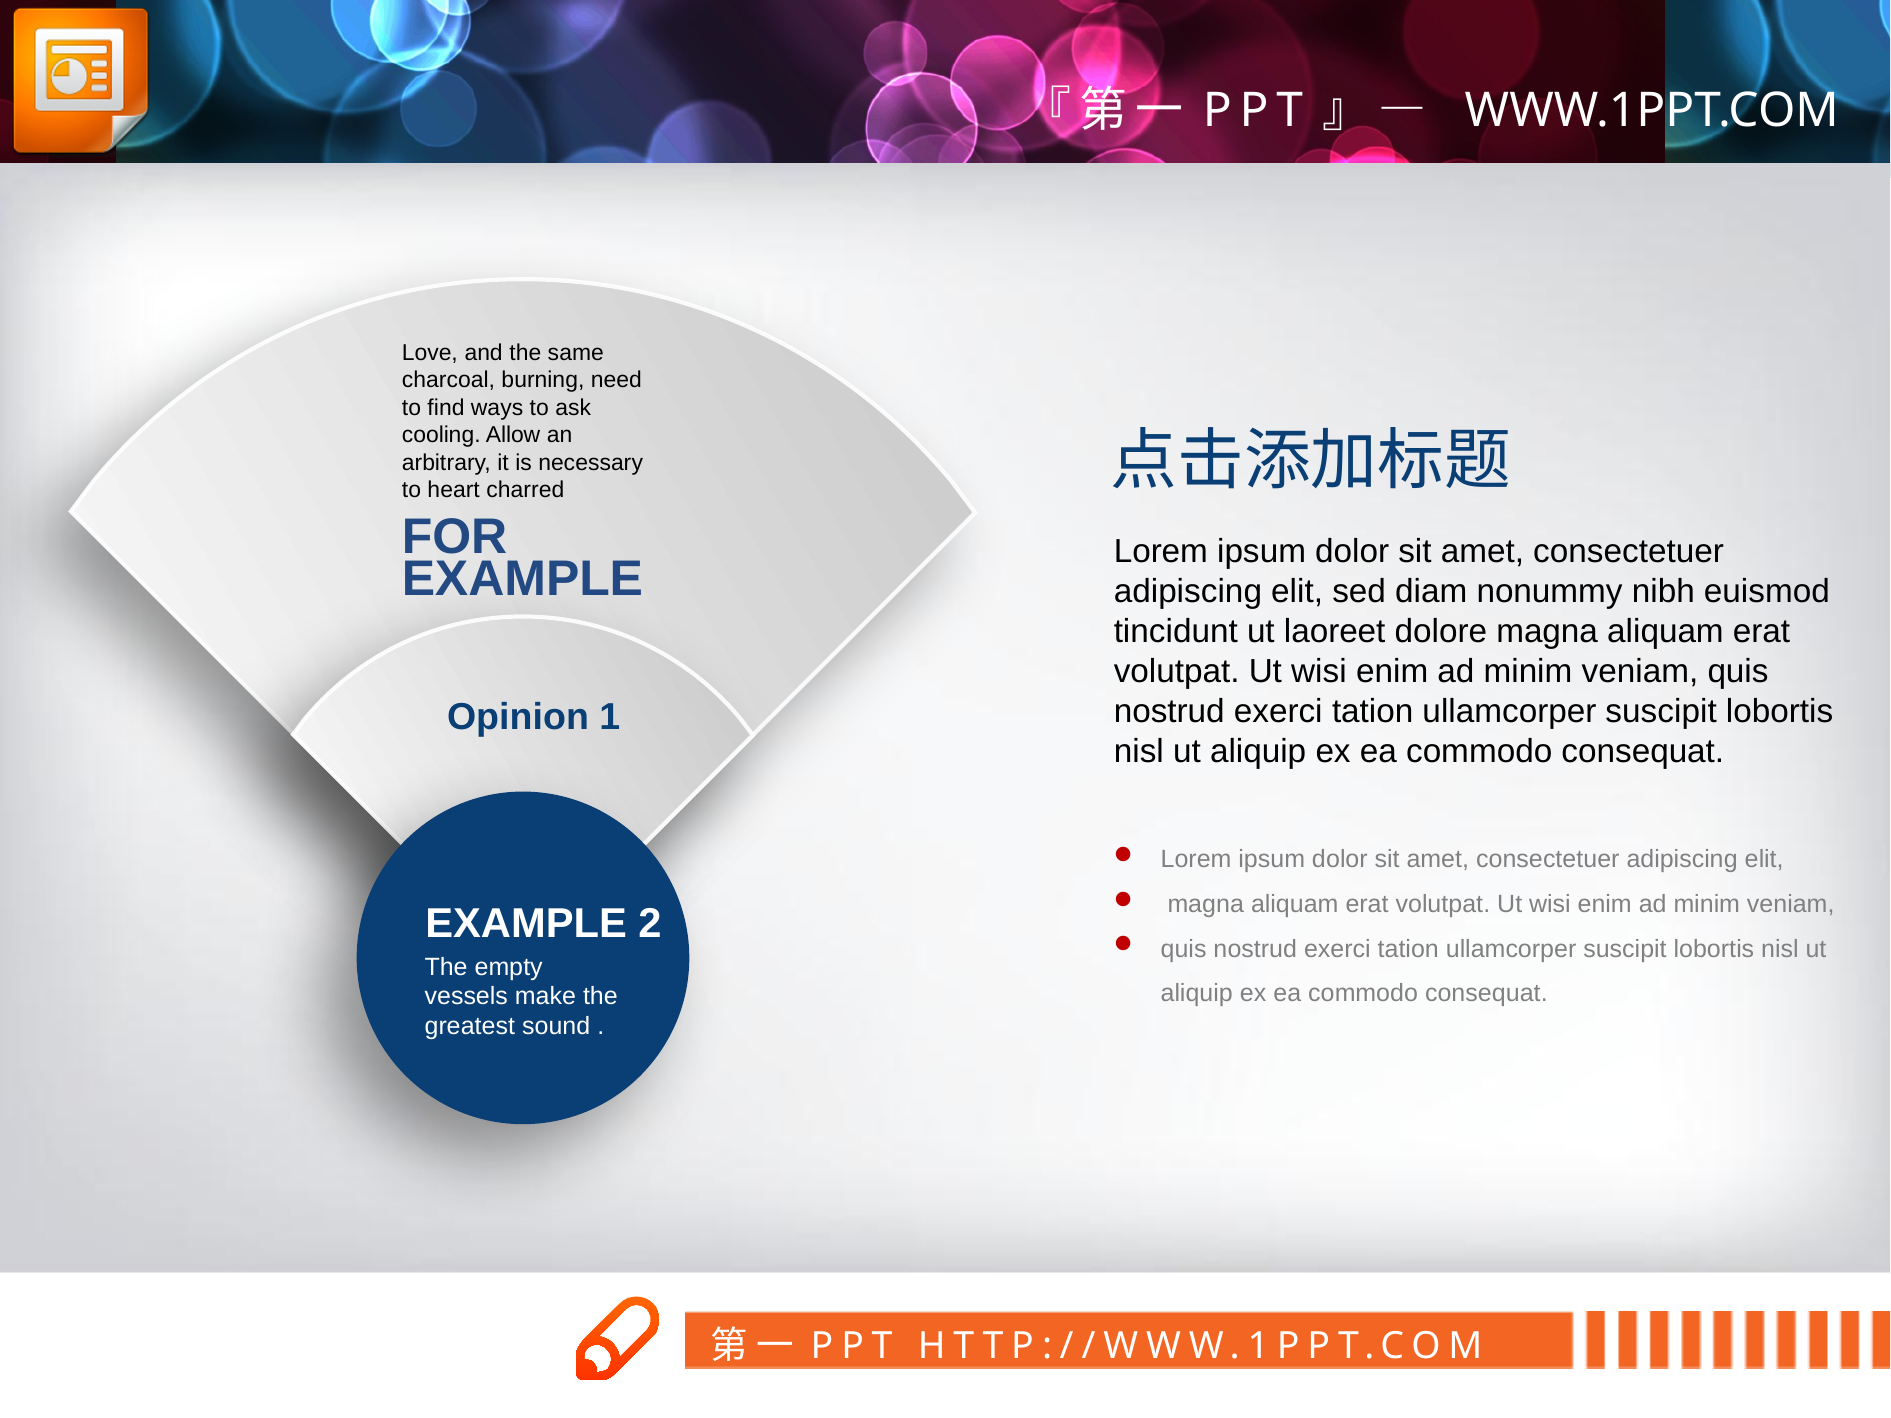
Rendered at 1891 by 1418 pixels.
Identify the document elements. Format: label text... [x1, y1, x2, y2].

picture [685, 1311, 1891, 1369]
text_box [358, 793, 688, 1123]
text_box Opinion 1 [432, 696, 636, 745]
picture [0, 0, 1891, 1275]
text_box 点击添加标题 [1096, 409, 1527, 505]
text_box [293, 616, 753, 845]
text_box Lorem ipsum dolor sit amet, consectetuer adipiscing elit, magna aliquam erat volutpat. Ut wisi enim ad minim veniam, quis nostrud exerci tation ullamcorper suscipit lobortis nisl ut aliquip ex ea commodo consequat. [1098, 819, 1864, 1015]
text_box [70, 279, 976, 735]
text_box EXAMPLE 2 [410, 888, 677, 953]
text_box Love, and the same charcoal, burning, need to find ways to ask cooling. Allow an arbitrary, it is necessary to heart charred FOR EXAMPLE [387, 330, 673, 613]
text_box The empty vessels make the greatest sound . [409, 942, 637, 1048]
text_box Lorem ipsum dolor sit amet, consectetuer adipiscing elit, sed diam nonummy nibh euismod tincidunt ut laoreet dolore magna aliquam erat volutpat. Ut wisi enim ad minim veniam, quis nostrud exerci tation ullamcorper suscipit lobortis nisl ut aliquip ex ea commodo consequat. [1098, 522, 1864, 777]
